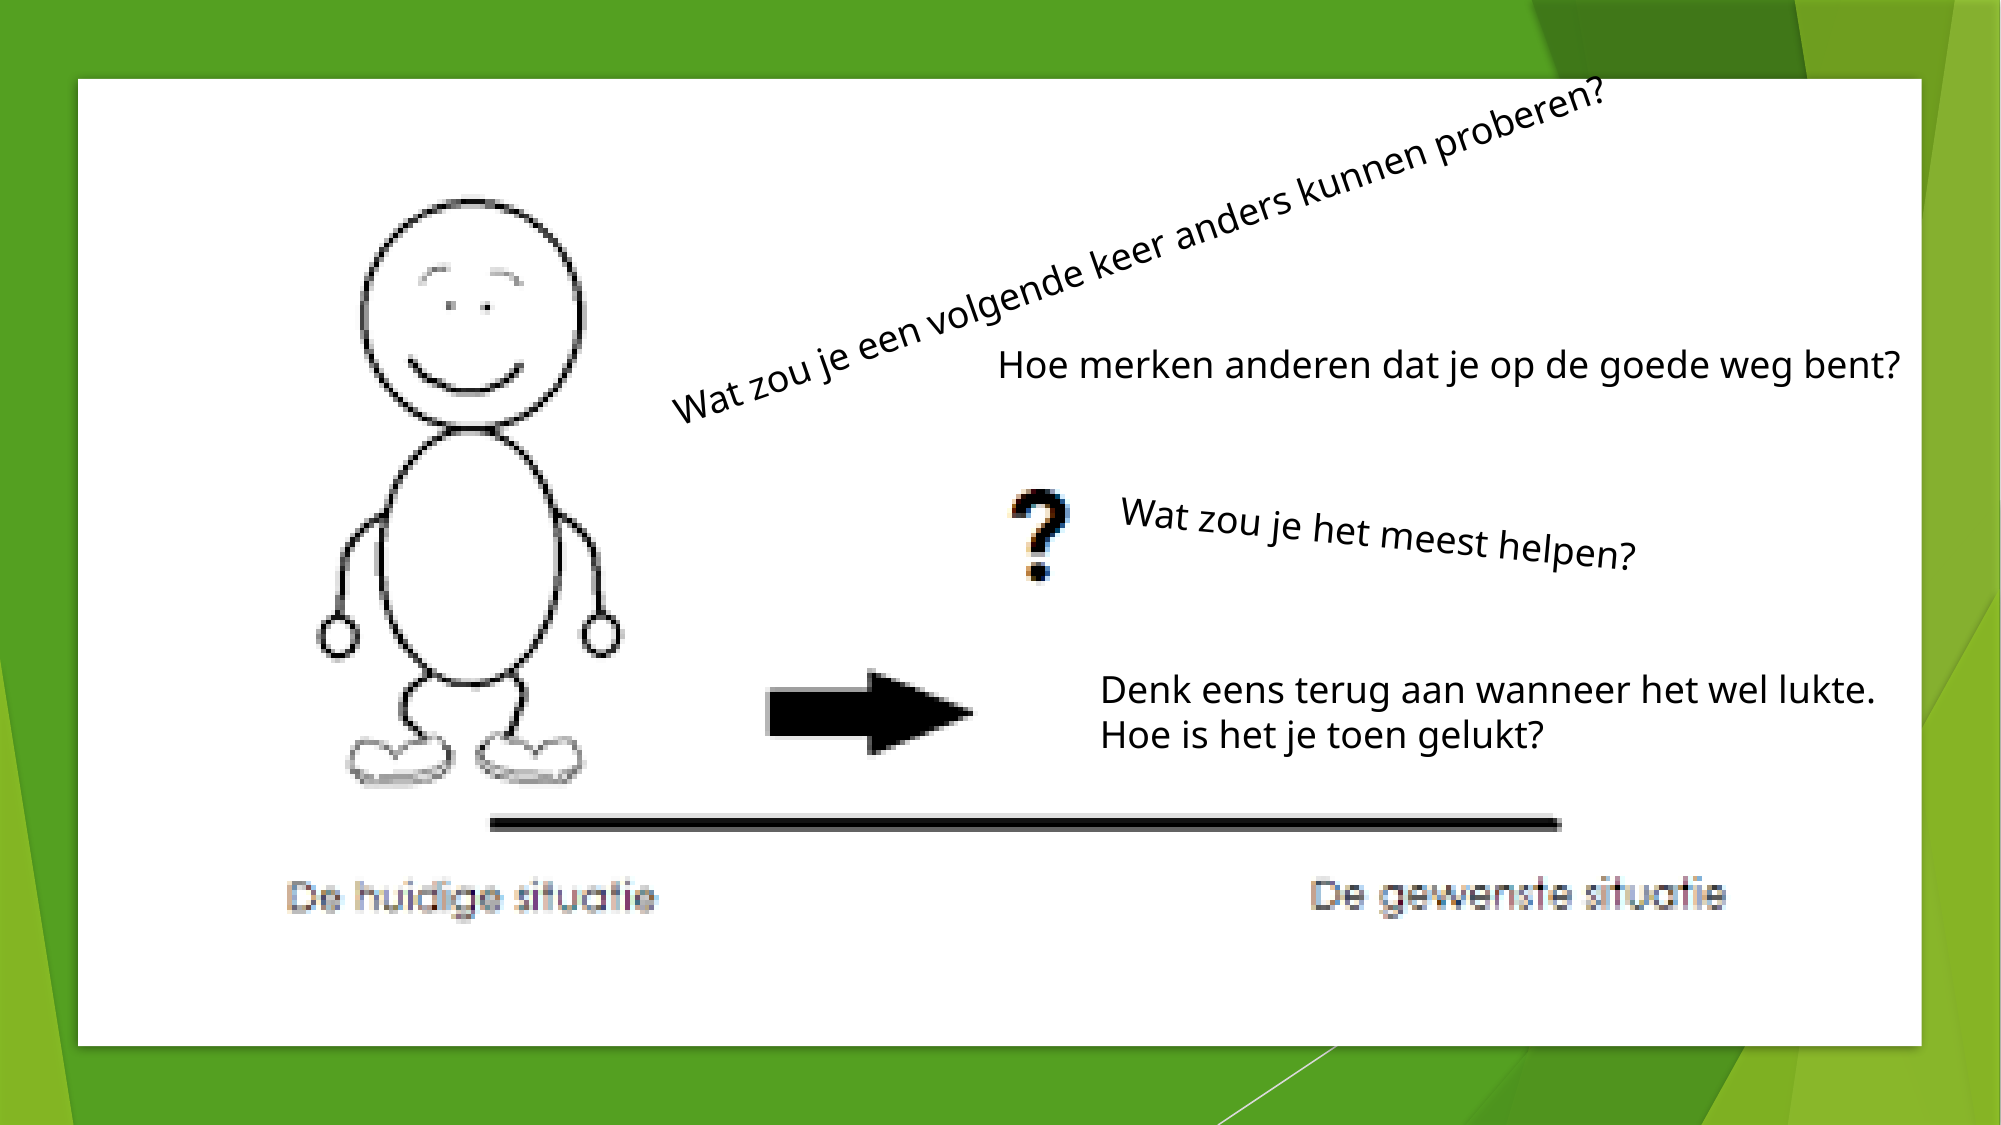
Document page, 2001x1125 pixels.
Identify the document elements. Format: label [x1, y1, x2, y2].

picture [220, 185, 1781, 940]
text_box [0, 0, 2000, 1125]
